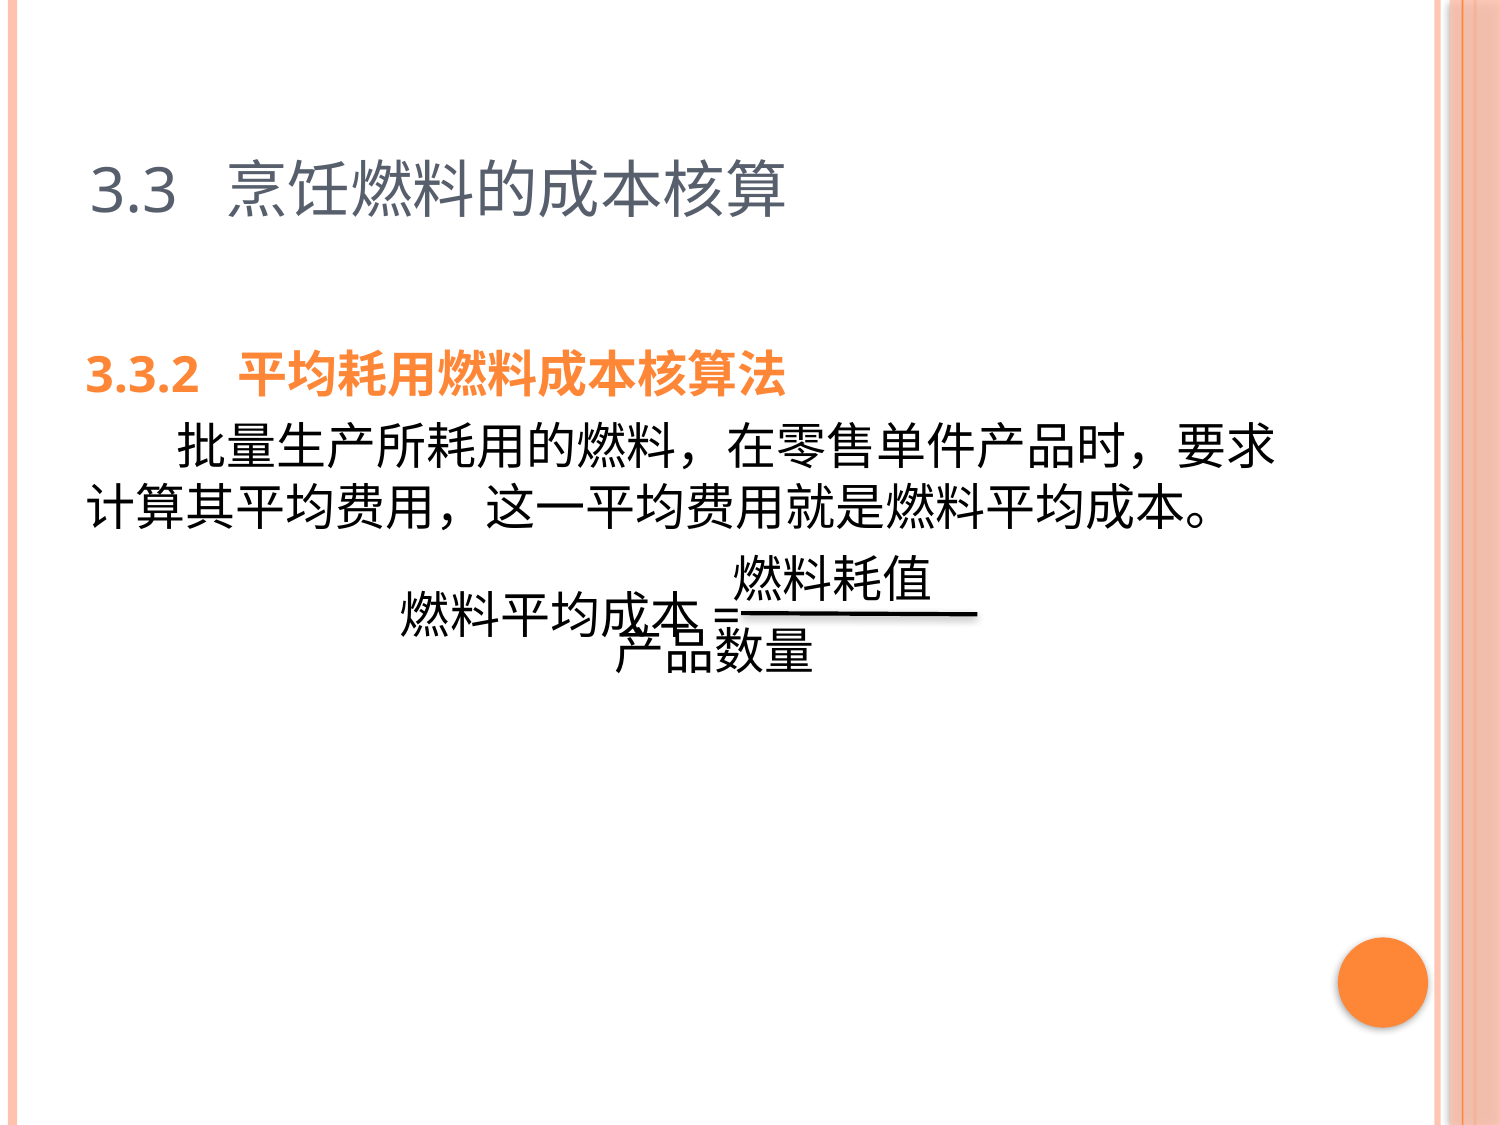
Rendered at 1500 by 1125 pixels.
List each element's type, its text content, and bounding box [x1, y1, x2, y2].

list 3.3.2 平均耗用燃料成本核算法 批量生产所耗用的燃料，在零售单件产品时，要求计算其平均费用，这一平均费用就是燃料平均成本。 燃料耗值 产品数量 [70, 262, 1324, 1063]
text_box 燃料平均成本= [385, 576, 830, 651]
title 3.3 烹饪燃料的成本核算 [75, 45, 1300, 233]
